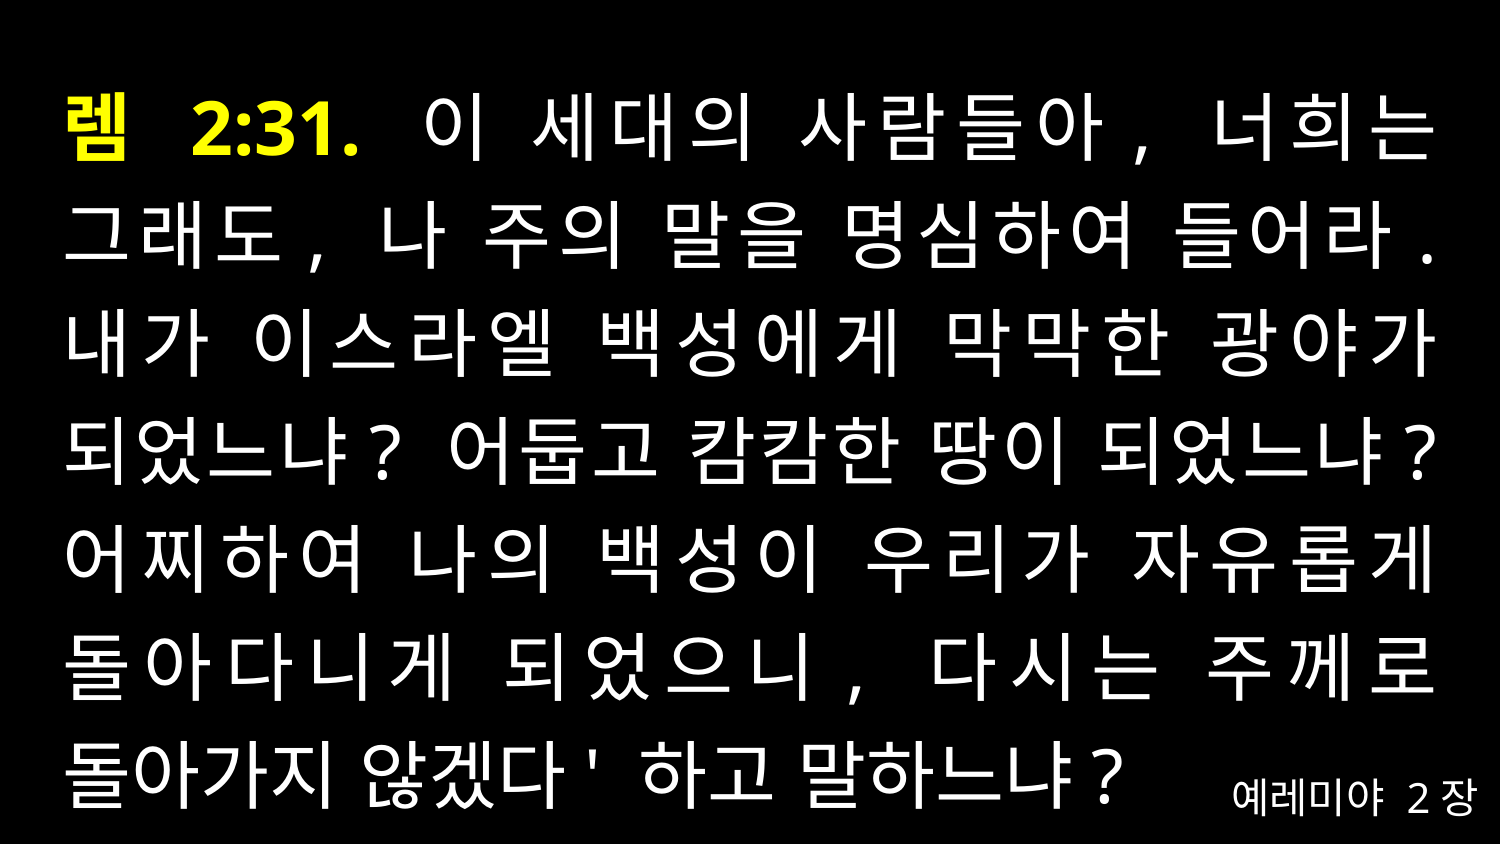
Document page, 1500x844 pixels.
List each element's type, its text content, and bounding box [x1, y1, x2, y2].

title 렘 2:31. 이 세대의 사람들아, 너희는 그래도, 나 주의 말을 명심하여 들어라. 내가 이스라엘 백성에게 막막한 광야가 되었느냐? 어둡고 캄캄한 땅이 되었느냐? 어찌하여 나의 백성이 우리가 자유롭게 돌아다니게 되었으니, 다시는 주께로 돌아가지 않겠다' 하고 말하느냐? [0, 0, 1500, 844]
subtitle 예레미야 2장 [916, 770, 1500, 844]
